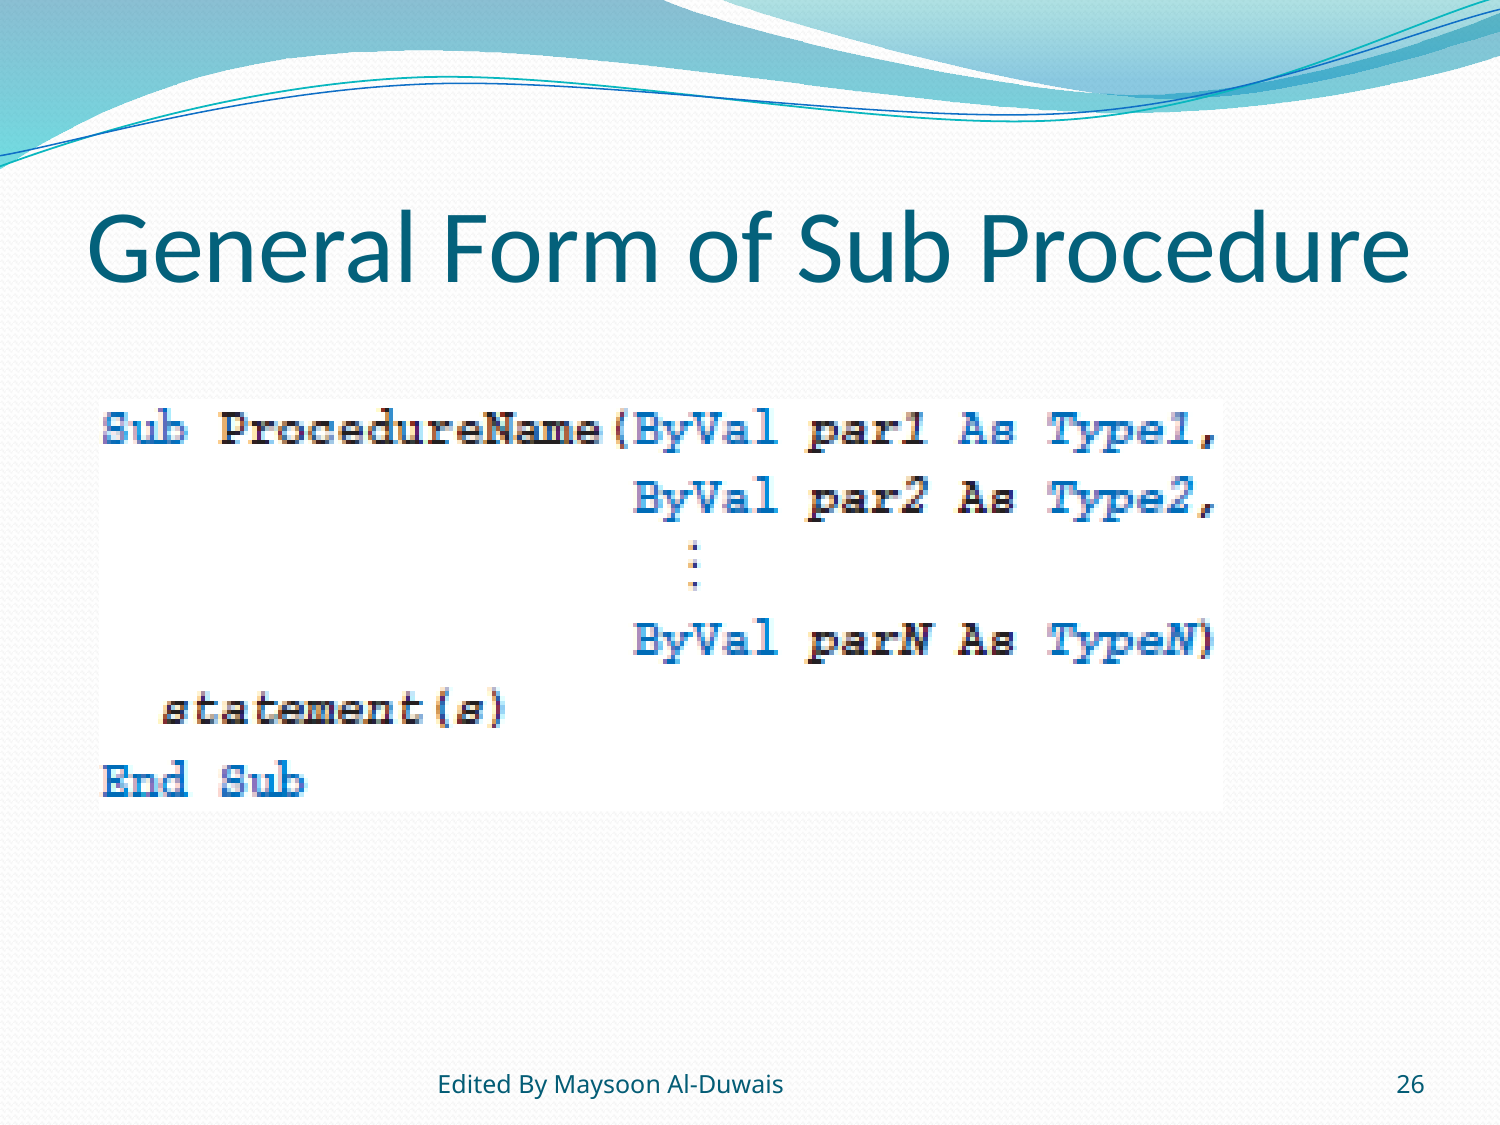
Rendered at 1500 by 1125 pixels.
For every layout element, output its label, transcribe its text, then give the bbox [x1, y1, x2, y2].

slide_number 26 [1299, 1042, 1425, 1103]
picture [99, 399, 1223, 811]
title General Form of Sub Procedure [75, 115, 1425, 303]
footer Edited By Maysoon Al-Duwais [437, 1042, 988, 1103]
